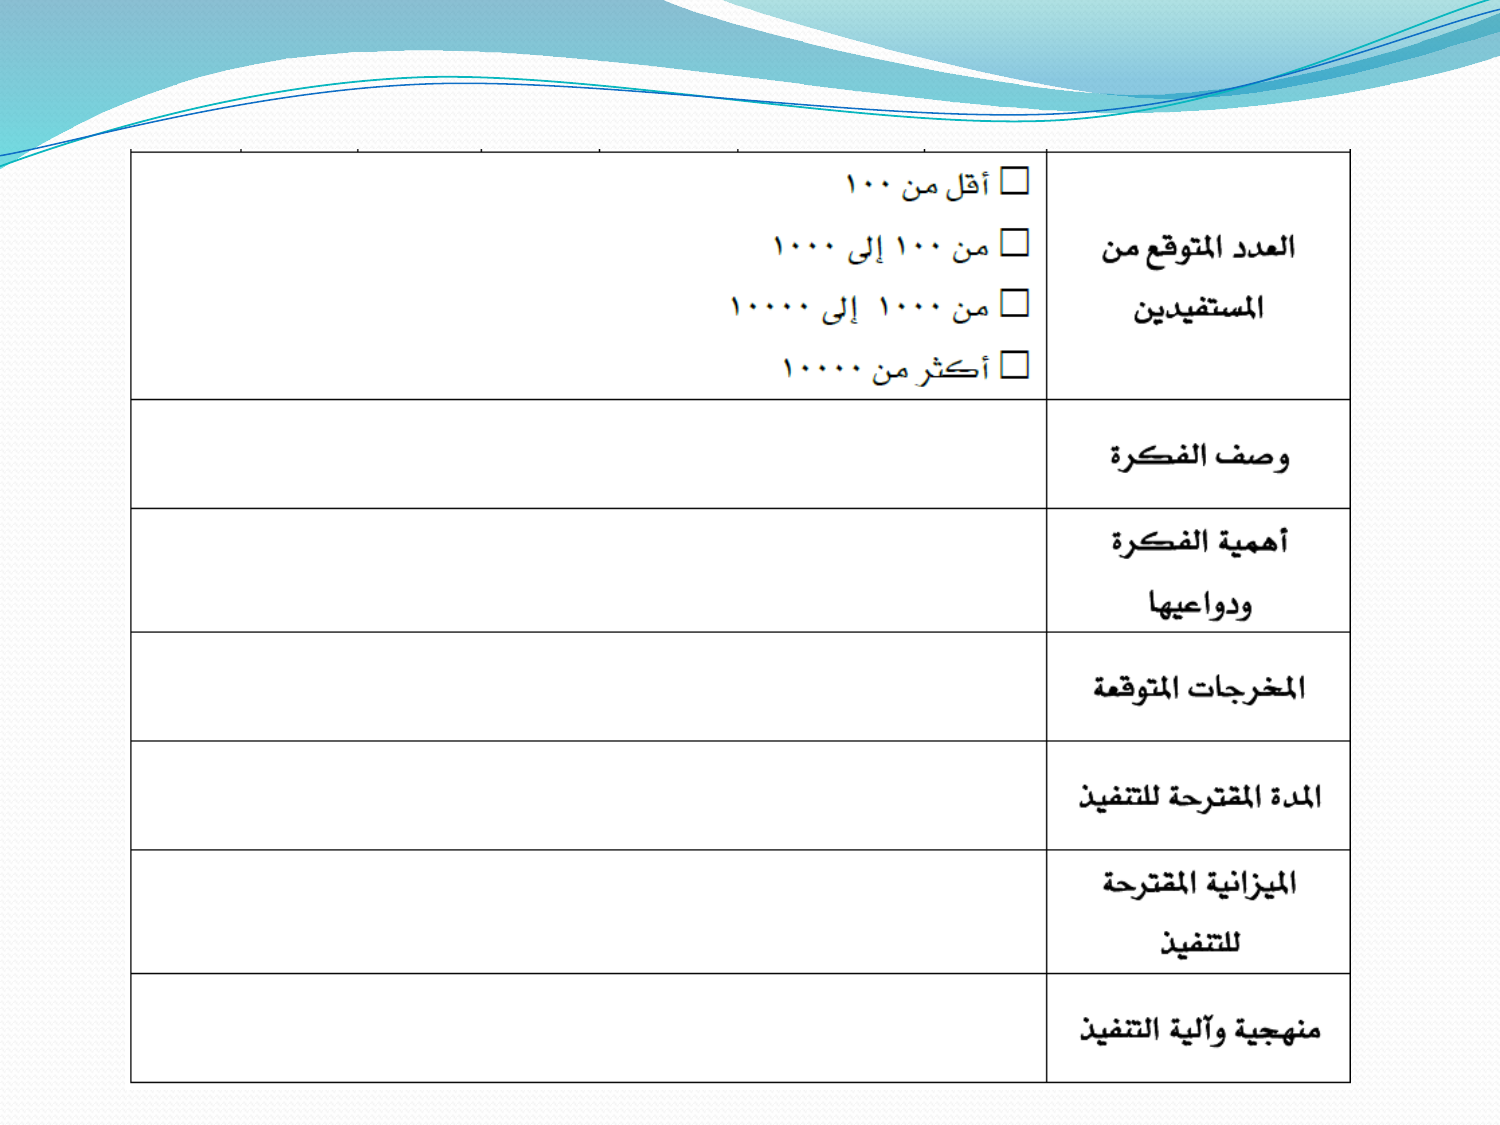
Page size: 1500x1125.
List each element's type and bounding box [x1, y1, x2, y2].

picture [124, 149, 1352, 1090]
